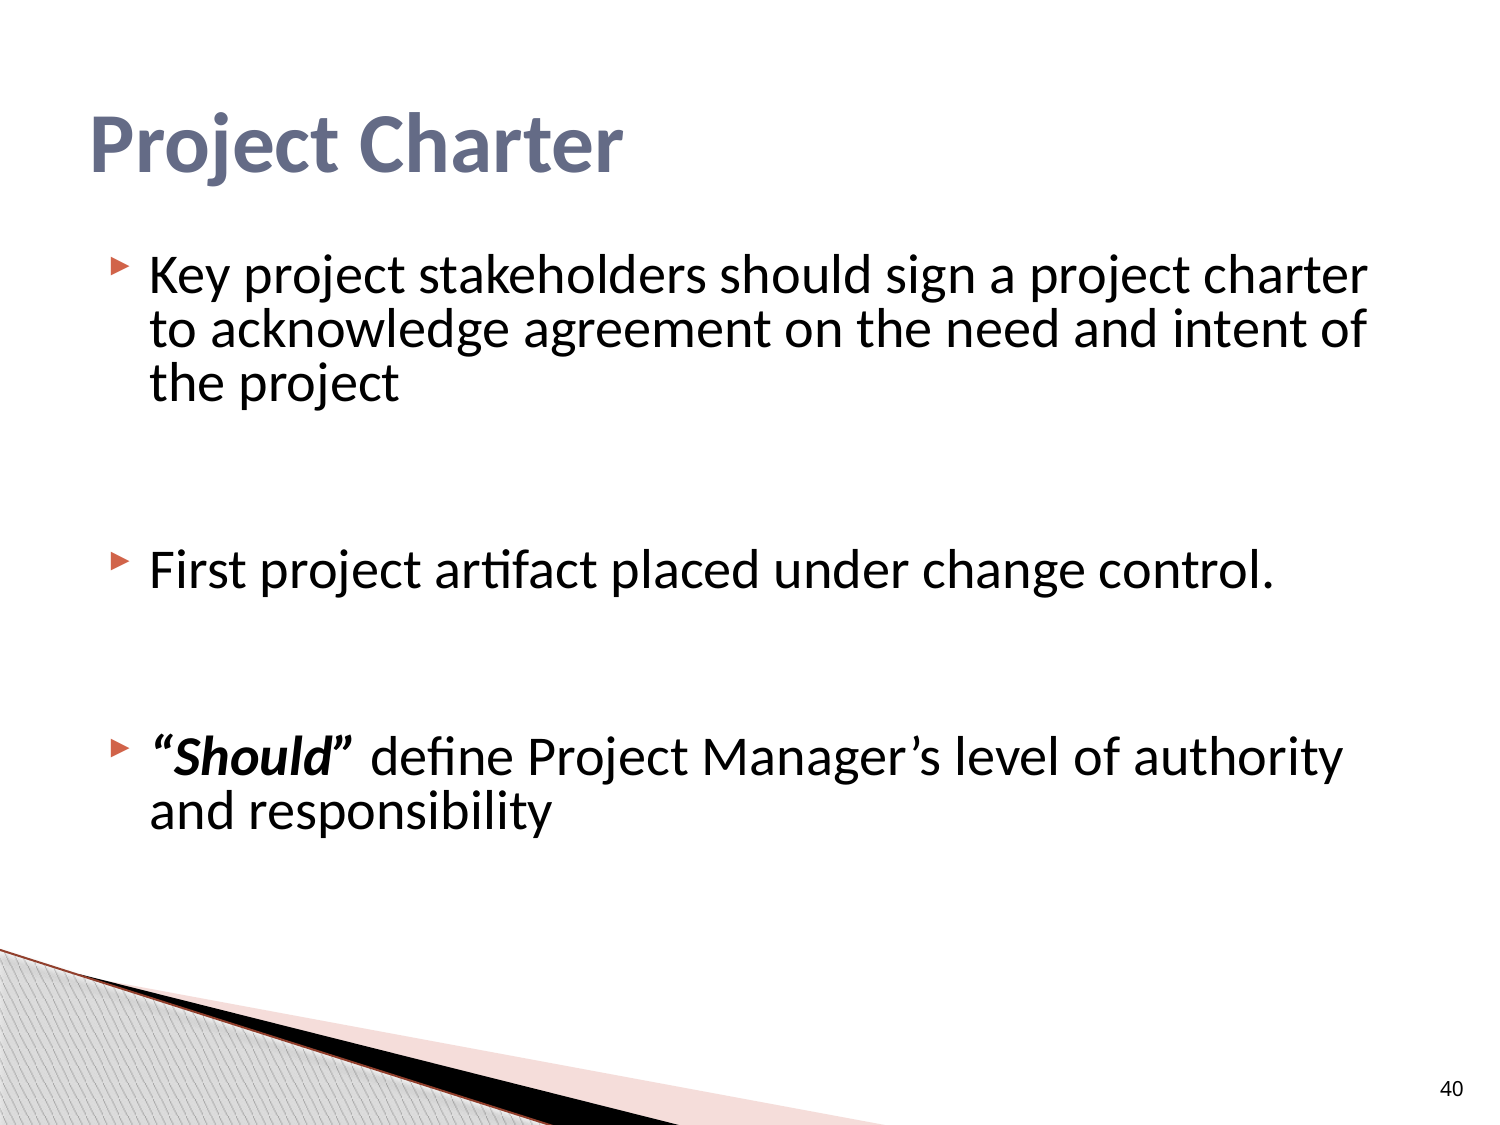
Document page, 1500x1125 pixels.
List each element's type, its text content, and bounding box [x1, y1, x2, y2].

title Project Charter [75, 45, 1425, 233]
slide_number 40 [1418, 1051, 1479, 1112]
list Key project stakeholders should sign a project charter to acknowledge agreement on the need and intent of the project First project artifact placed under change control. “Should” define Project Manager’s level of authority and responsibility [75, 243, 1425, 986]
